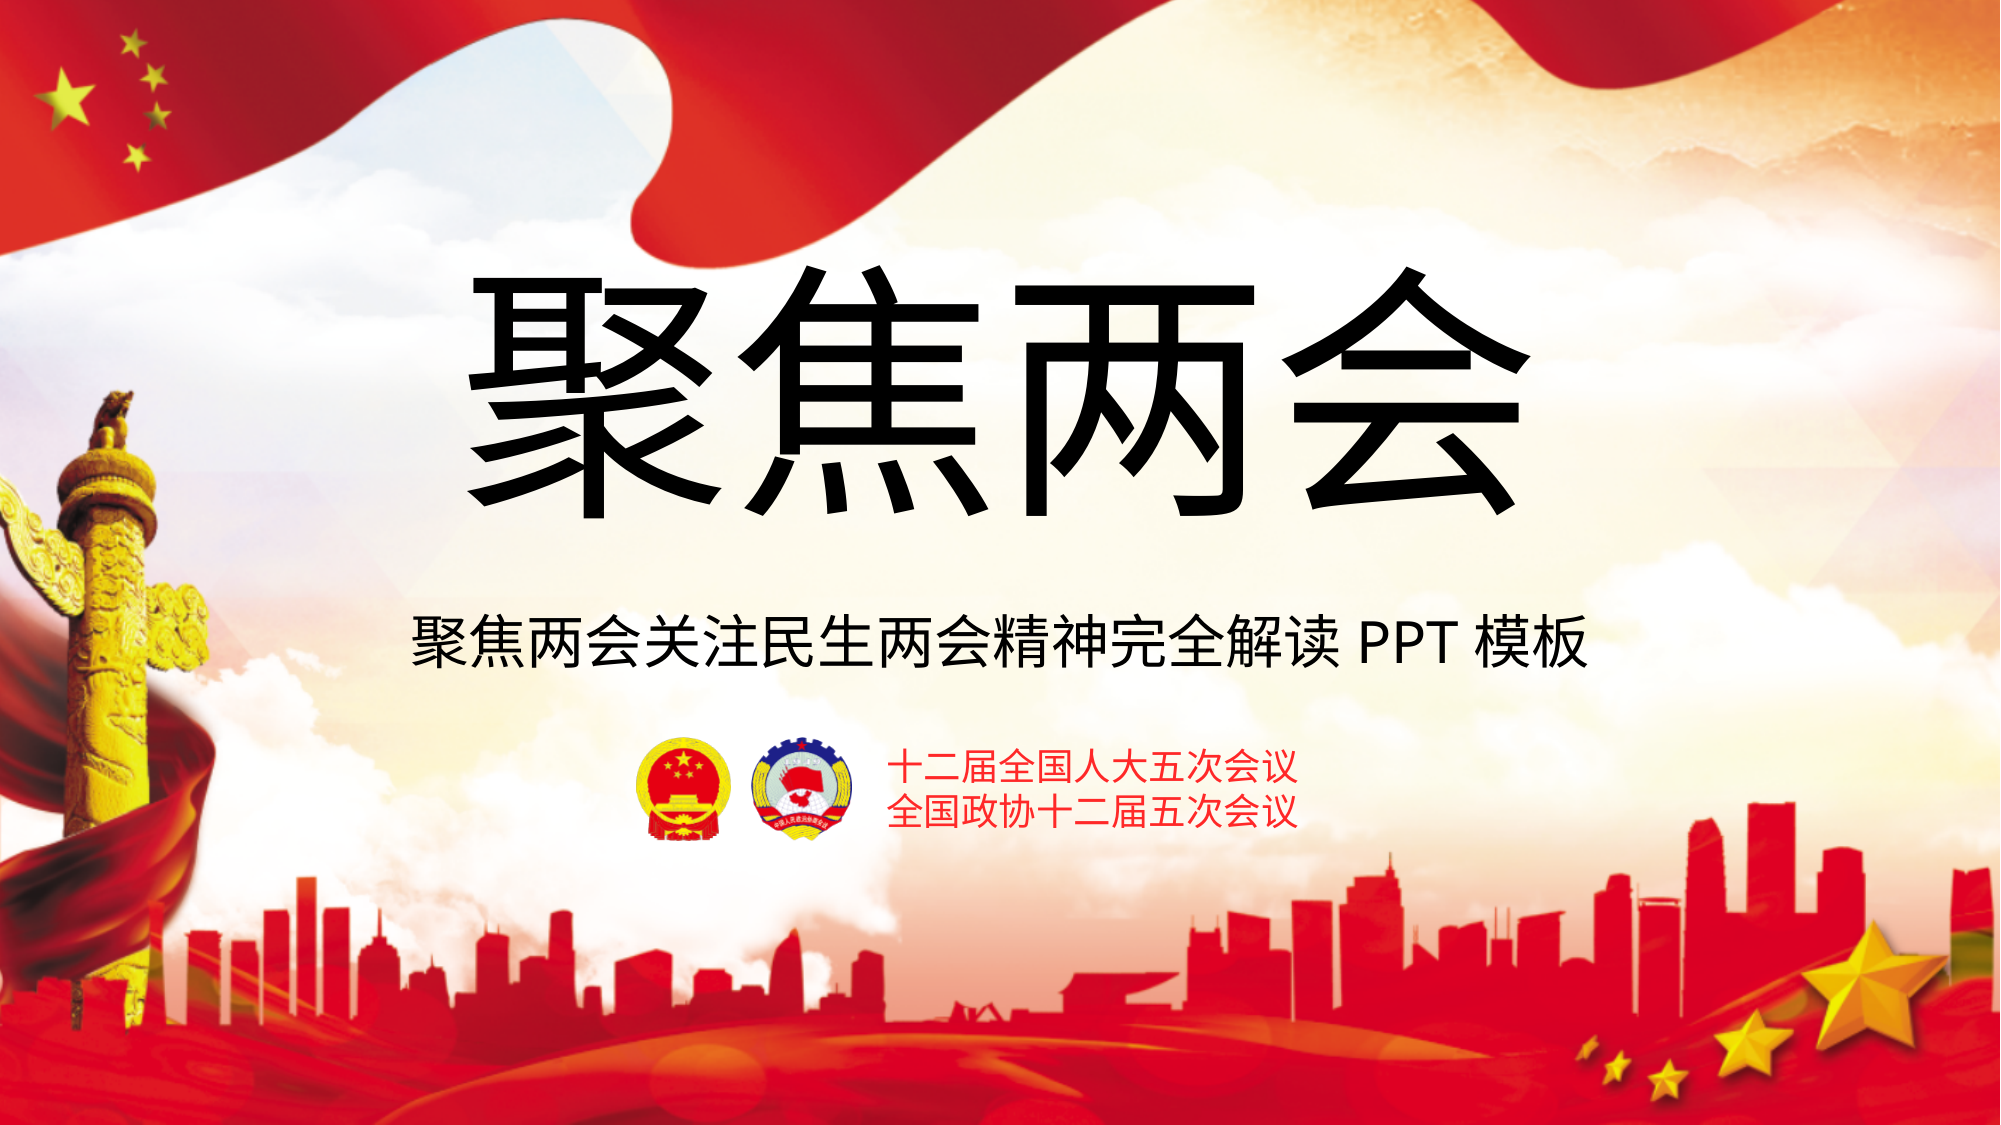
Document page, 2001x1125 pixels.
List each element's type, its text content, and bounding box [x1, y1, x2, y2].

picture [0, 0, 2000, 1125]
text_box 聚焦两会关注民生两会精神完全解读PPT模板 [395, 597, 1605, 683]
text_box 聚焦两会 [196, 216, 1804, 557]
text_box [636, 735, 1361, 843]
